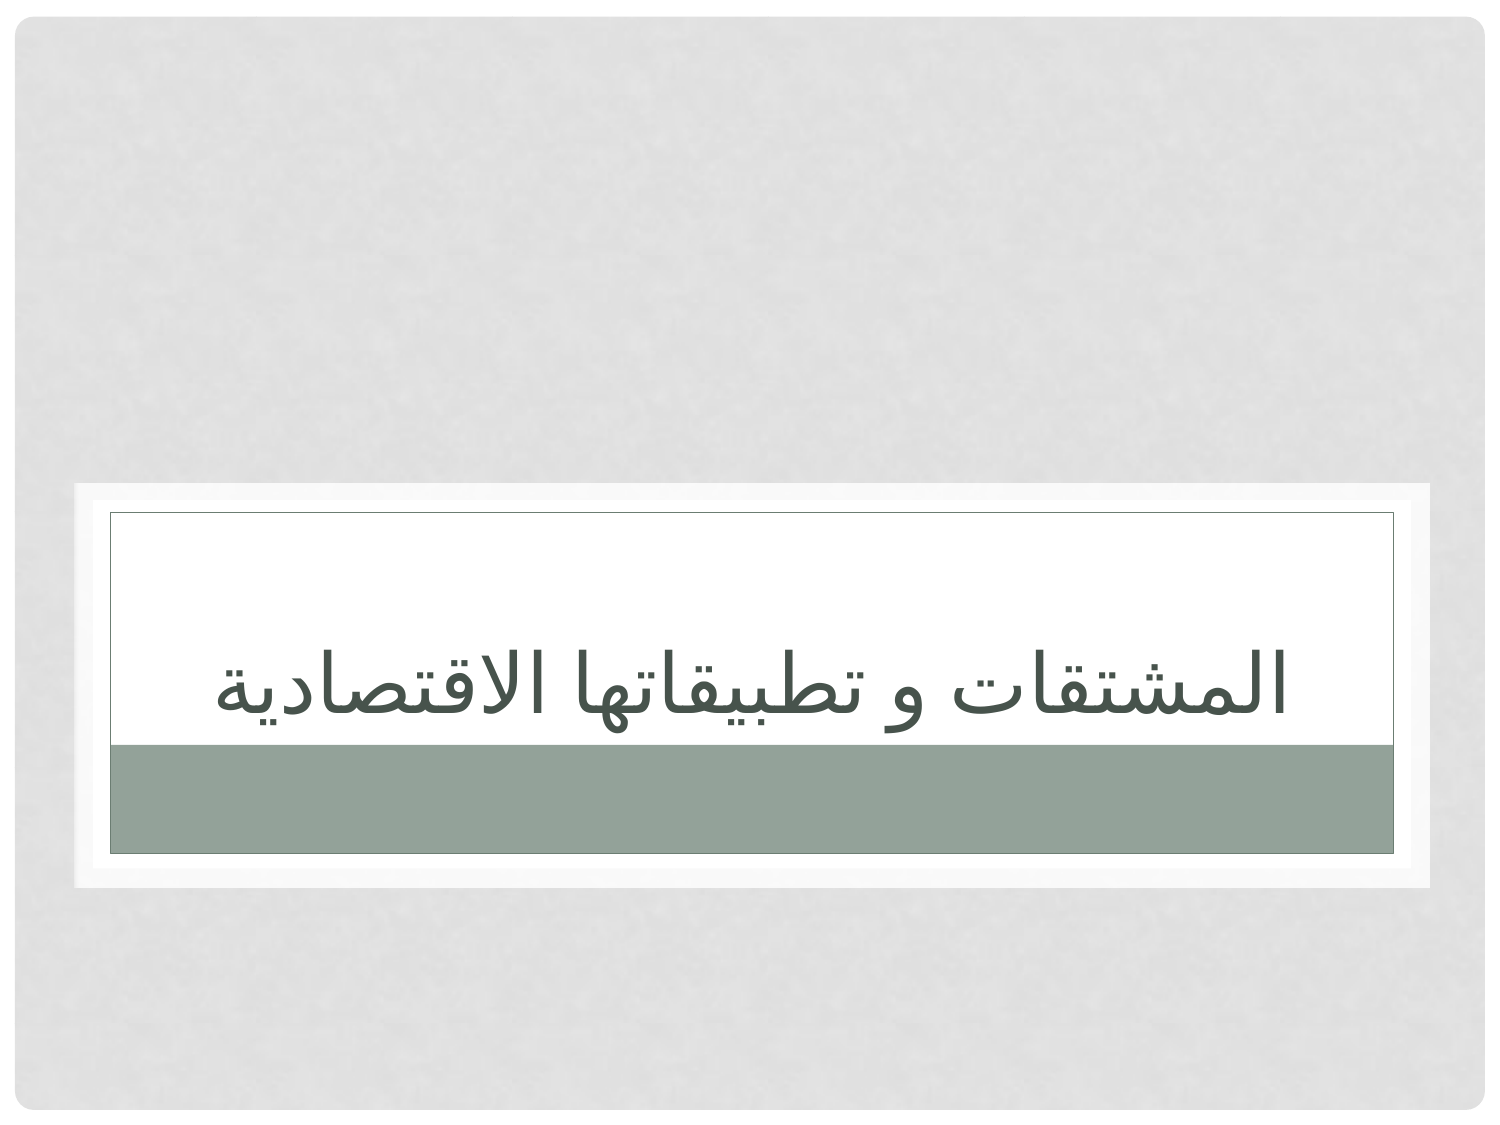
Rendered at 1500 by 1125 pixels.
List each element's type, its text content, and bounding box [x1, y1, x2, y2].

title المشتقات و تطبيقاتها الاقتصادية [120, 525, 1384, 738]
